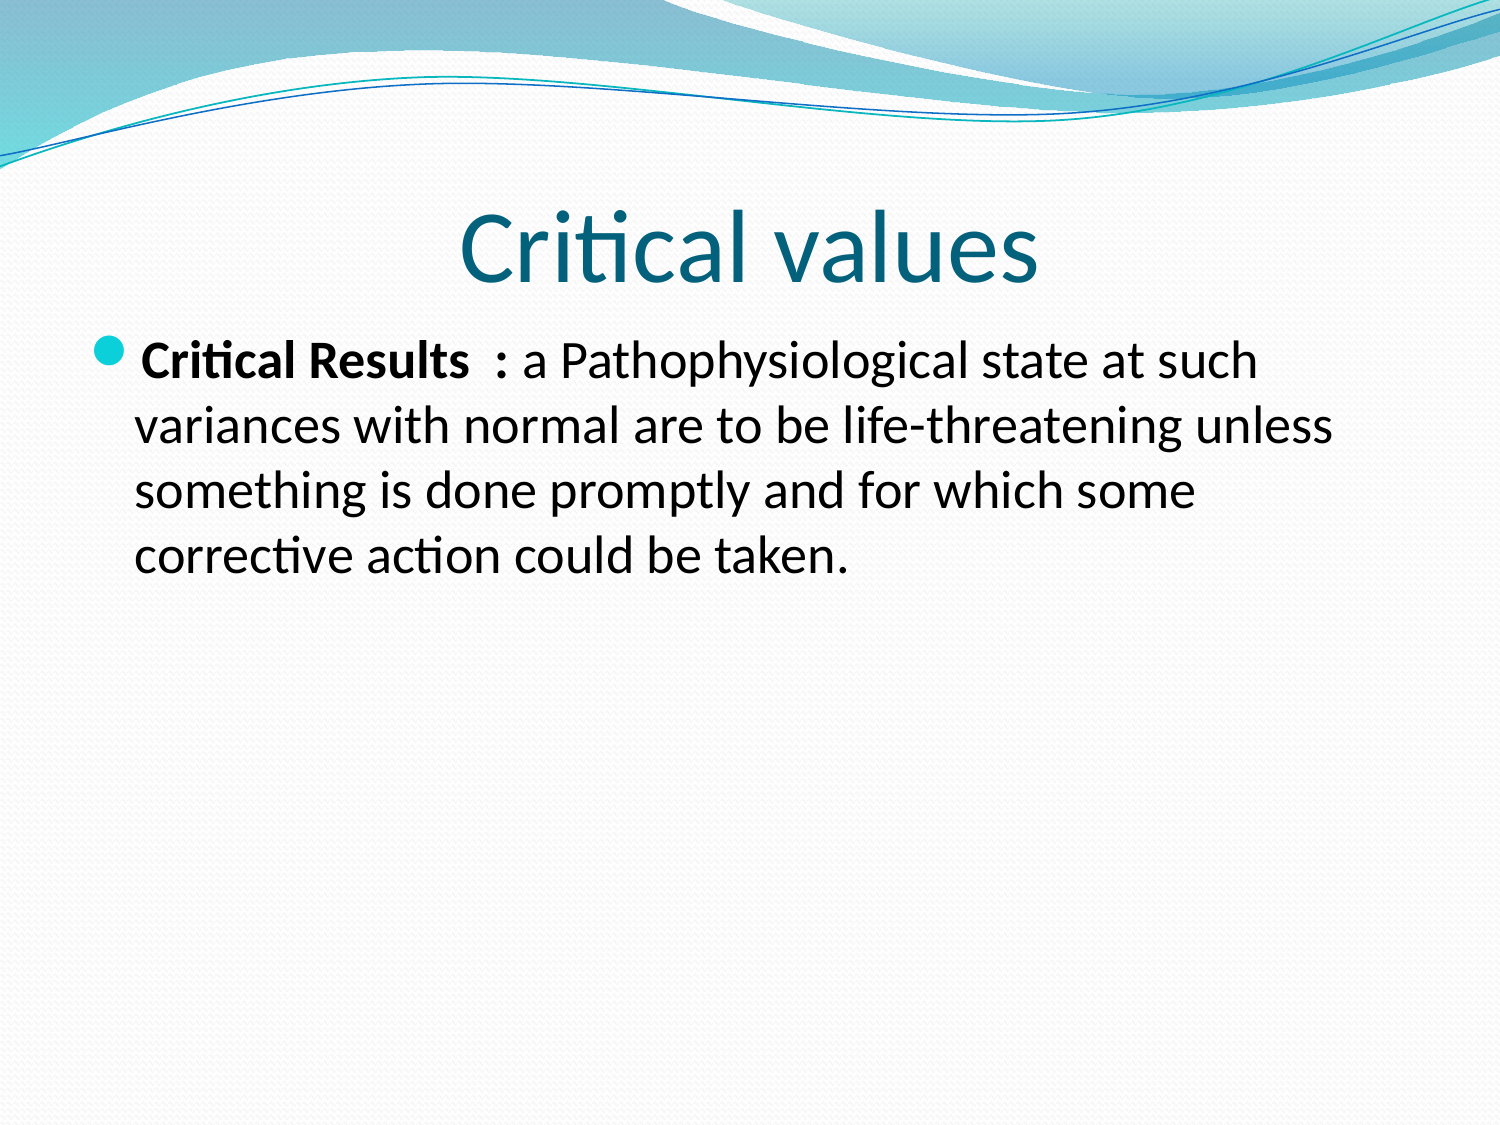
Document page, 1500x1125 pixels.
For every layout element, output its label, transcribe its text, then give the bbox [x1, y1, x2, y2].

list Critical Results : a Pathophysiological state at such variances with normal are to be life-threatening unless something is done promptly and for which some corrective action could be taken. [75, 317, 1425, 1038]
title Critical values [75, 115, 1425, 303]
